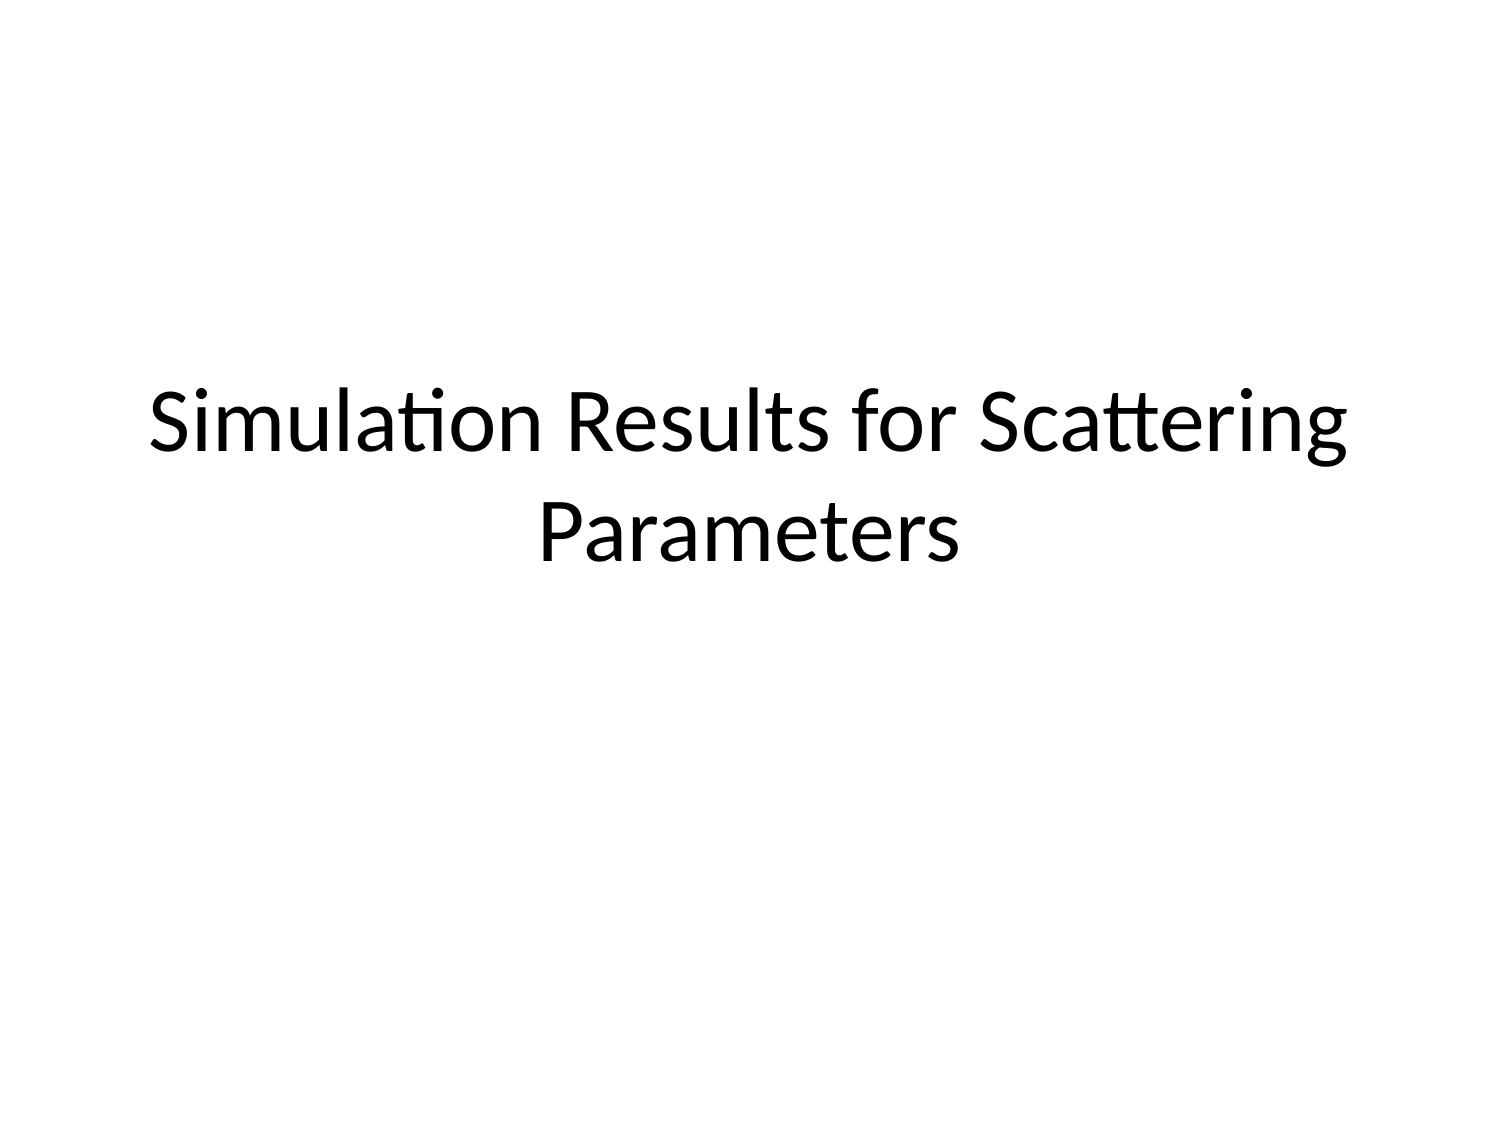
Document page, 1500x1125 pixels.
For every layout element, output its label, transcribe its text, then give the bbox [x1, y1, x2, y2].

title Simulation Results for Scattering Parameters [112, 349, 1388, 591]
